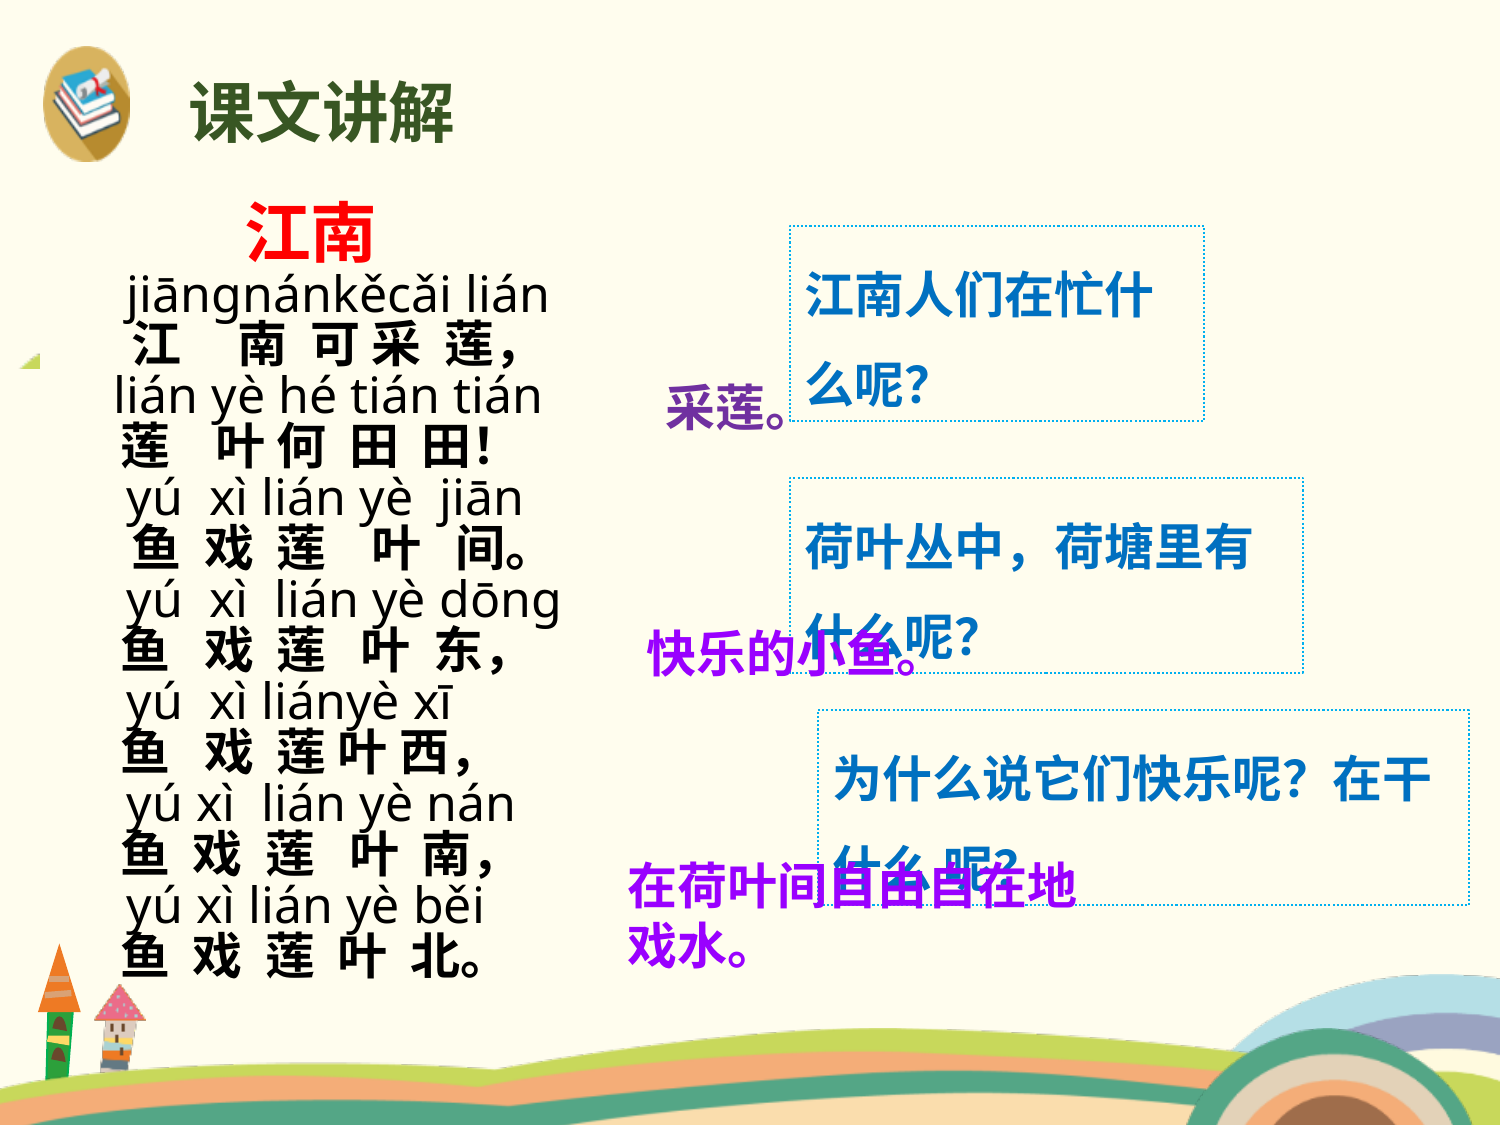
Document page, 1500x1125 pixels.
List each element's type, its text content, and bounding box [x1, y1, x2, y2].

text_box [301, 415, 392, 1054]
picture [0, 0, 1500, 1125]
text_box 为什么说它们快乐呢？在干什么 呢？ [817, 710, 1469, 906]
text_box 采莲。 [650, 368, 790, 444]
text_box 课文讲解 [173, 62, 471, 158]
text_box 江南人们在忙什么呢？ [789, 226, 1205, 421]
text_box 江南 jiānɡnánkěcǎi lián 江 南 可 采 莲， lián yè hé tián tián 莲 叶 何 田 田！ yú xì lián yè jiān 鱼 戏 莲 叶 间。 yú xì lián yè dōnɡ 鱼 戏 莲 叶 东， yú xì liányè xī 鱼 戏 莲 叶 西， yú xì lián yè nán 鱼 戏 莲 叶 南， yú xì lián yè běi 鱼 戏 莲 叶 北。 [59, 168, 725, 993]
text_box 在荷叶间自由自在地戏水。 [612, 846, 1121, 982]
text_box 荷叶丛中，荷塘里有什么呢？ [789, 478, 1303, 673]
text_box 快乐的小鱼。 [631, 615, 1139, 691]
